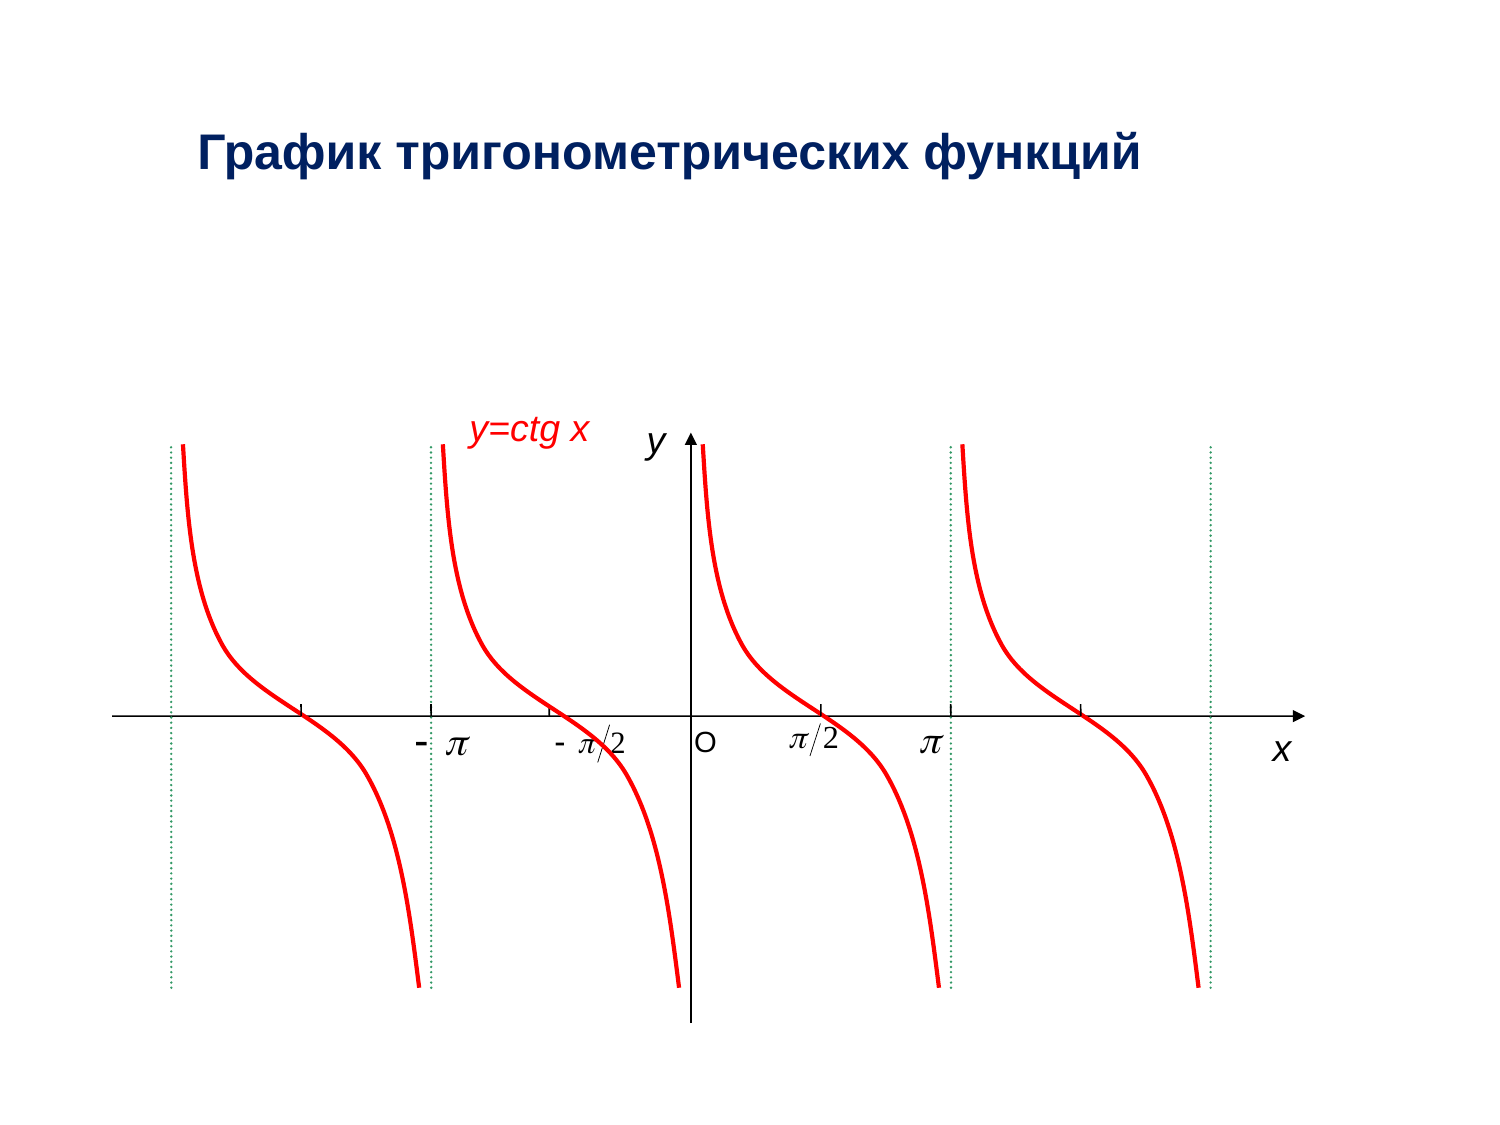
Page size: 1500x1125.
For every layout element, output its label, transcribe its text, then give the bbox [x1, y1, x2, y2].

text_box [1292, 709, 1305, 716]
text_box у [631, 408, 681, 469]
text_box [915, 727, 951, 764]
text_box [407, 727, 479, 768]
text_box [785, 715, 845, 762]
text_box [702, 444, 820, 714]
text_box [1080, 714, 1199, 988]
text_box О [679, 716, 732, 766]
text_box [684, 432, 698, 716]
text_box [962, 444, 1080, 715]
text_box [301, 714, 420, 988]
text_box [587, 778, 680, 988]
text_box График тригонометрических функций [182, 112, 1157, 188]
text_box [442, 444, 561, 714]
text_box [182, 444, 301, 716]
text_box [548, 715, 632, 770]
text_box [843, 733, 939, 988]
text_box х [1257, 716, 1307, 776]
text_box y=сtg x [454, 396, 644, 457]
